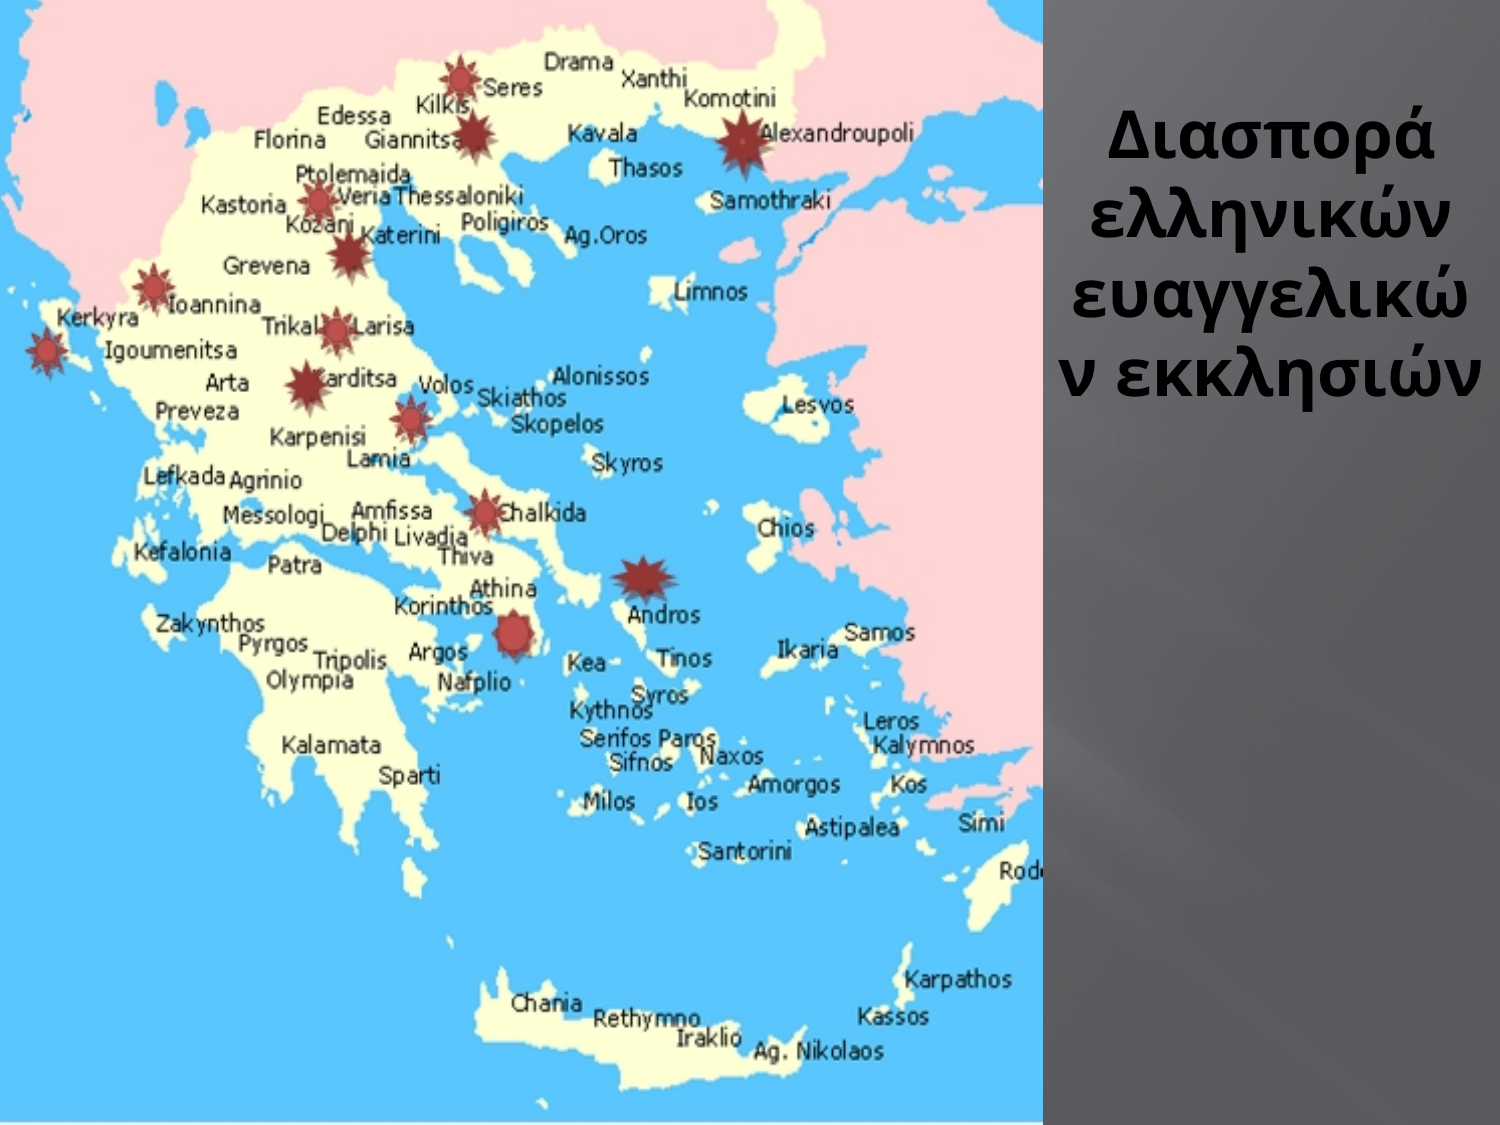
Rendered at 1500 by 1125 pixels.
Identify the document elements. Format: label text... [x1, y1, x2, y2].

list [0, 0, 1044, 1125]
title Διασπορά ελληνικών ευαγγελικών εκκλησιών [1085, 45, 1500, 457]
